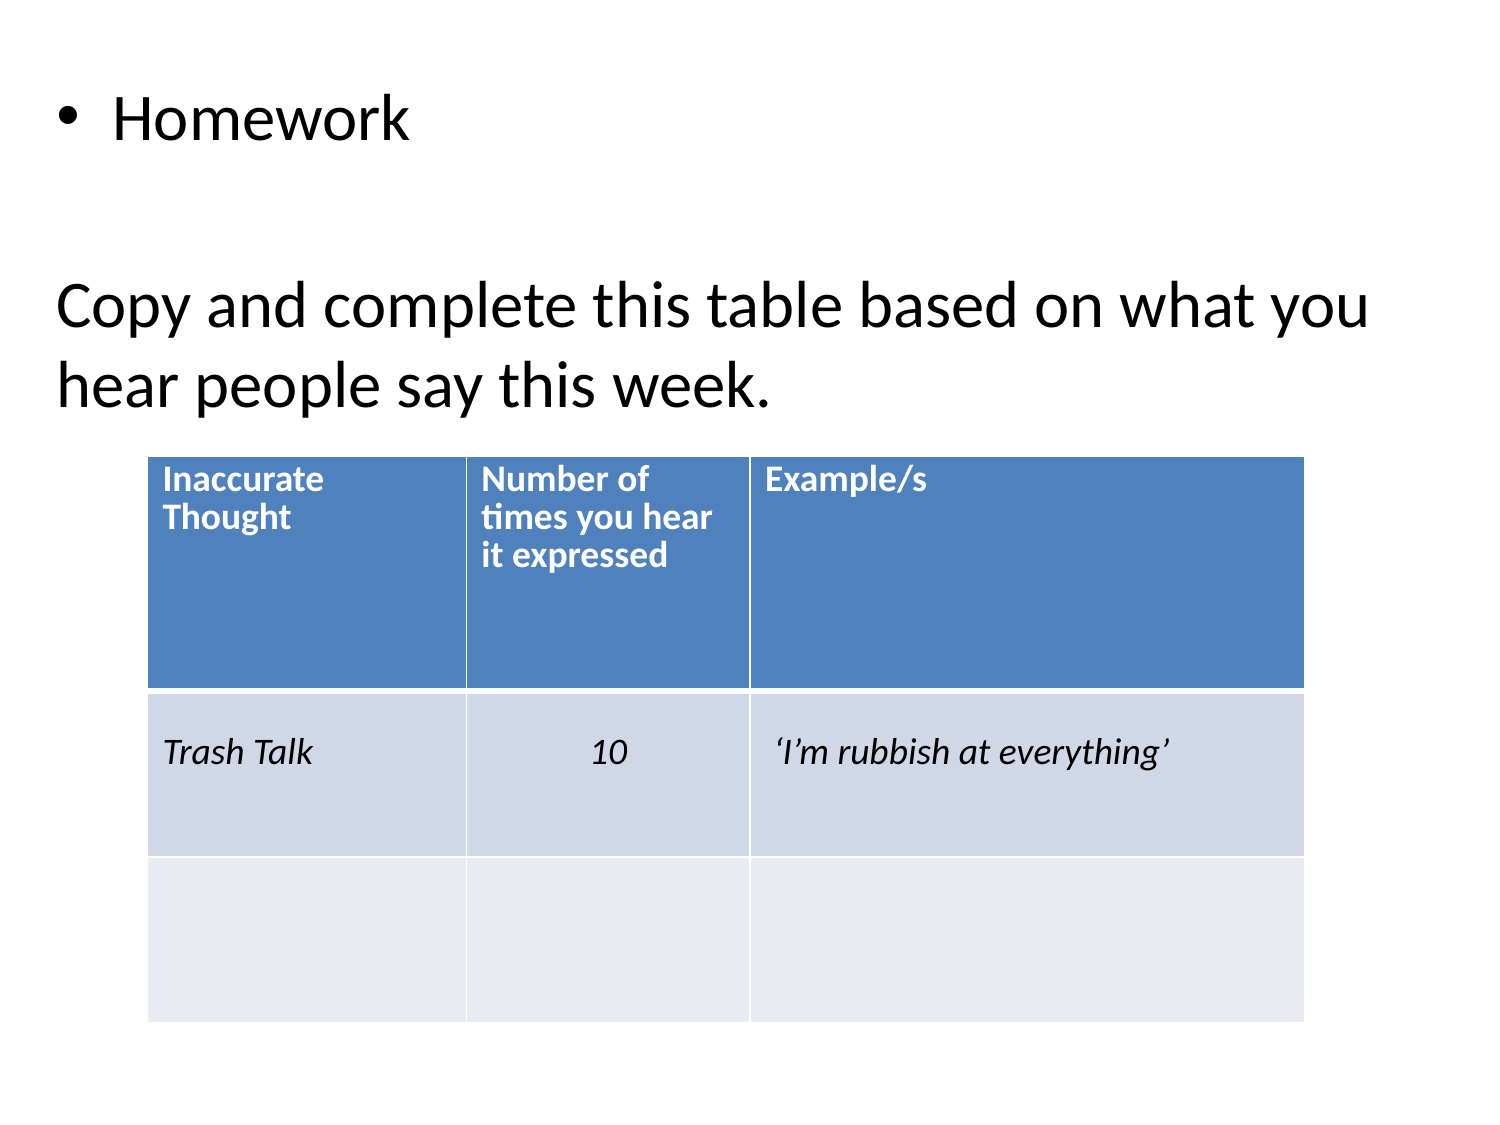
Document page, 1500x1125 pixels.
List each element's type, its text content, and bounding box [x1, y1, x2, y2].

table_cell [467, 858, 749, 1022]
table_cell Trash Talk [148, 694, 466, 856]
table_cell [751, 858, 1304, 1022]
table_header Inaccurate Thought [148, 457, 466, 688]
table_header Example/s [751, 457, 1304, 688]
table_header Number of times you hear it expressed [467, 457, 749, 688]
table_cell ‘I’m rubbish at everything’ [751, 694, 1304, 856]
list Homework Copy and complete this table based on what you hear people say this week. [41, 66, 1392, 917]
table_cell 10 [467, 694, 749, 856]
table_cell [148, 858, 466, 1022]
